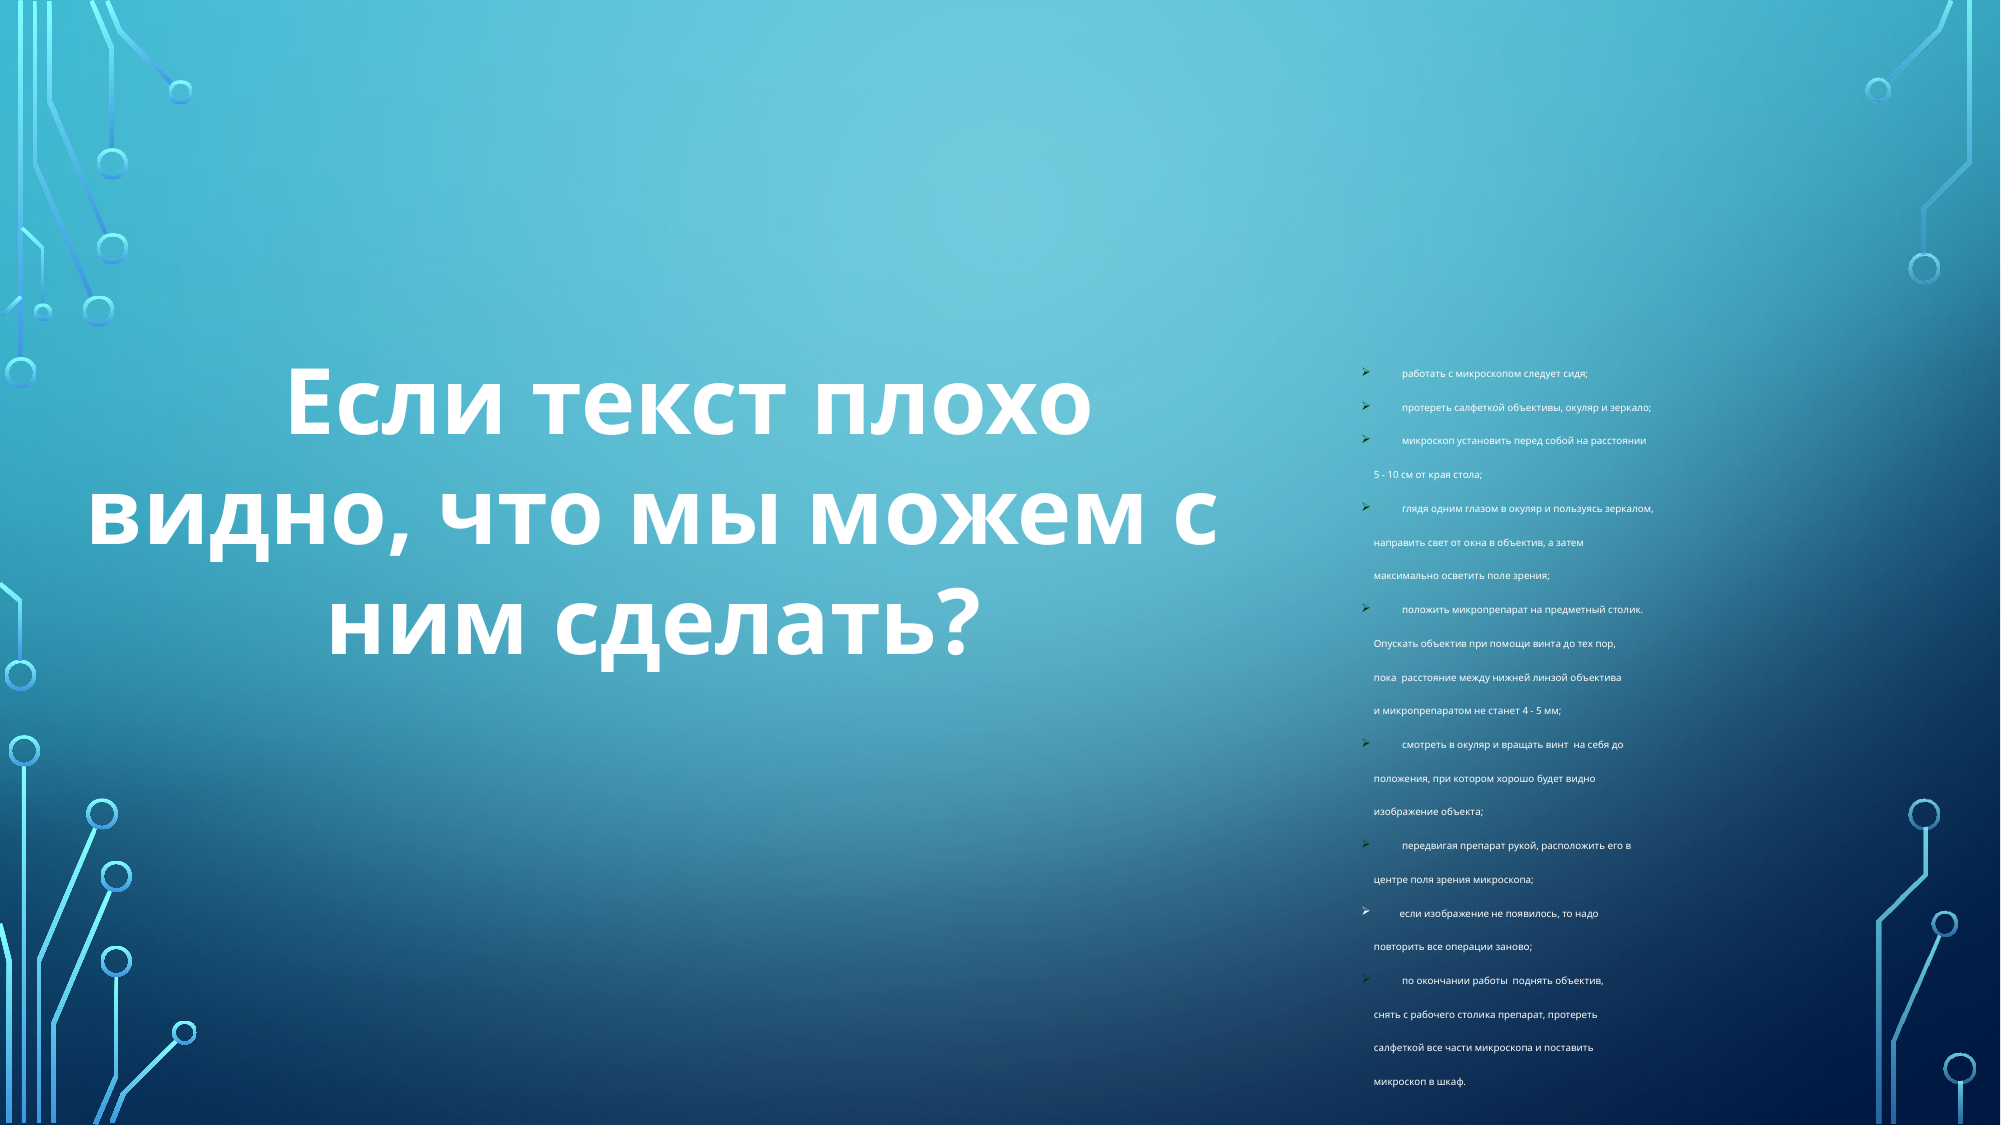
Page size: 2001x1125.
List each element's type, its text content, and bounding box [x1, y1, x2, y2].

list работать с микроскопом следует сидя; протереть салфеткой объективы, окуляр и зеркало; микроскоп установить перед собой на расстоянии 5 - 10 см от края стола; глядя одним глазом в окуляр и пользуясь зеркалом, направить свет от окна в объектив, а затем максимально осветить поле зрения; положить микропрепарат на предметный столик. Опускать объектив при помощи винта до тех пор, пока расстояние между нижней линзой объектива и микропрепаратом не станет 4 - 5 мм; смотреть в окуляр и вращать винт на себя до положения, при котором хорошо будет видно изображение объекта; передвигая препарат рукой, расположить его в центре поля зрения микроскопа; если изображение не появилось, то надо повторить все операции заново; по окончании работы поднять объектив, снять с рабочего столика препарат, протереть салфеткой все части микроскопа и поставить микроскоп в шкаф. [1346, 357, 2000, 1101]
text_box Если текст плохо видно, что мы можем с ним сделать? [27, 74, 1279, 1051]
